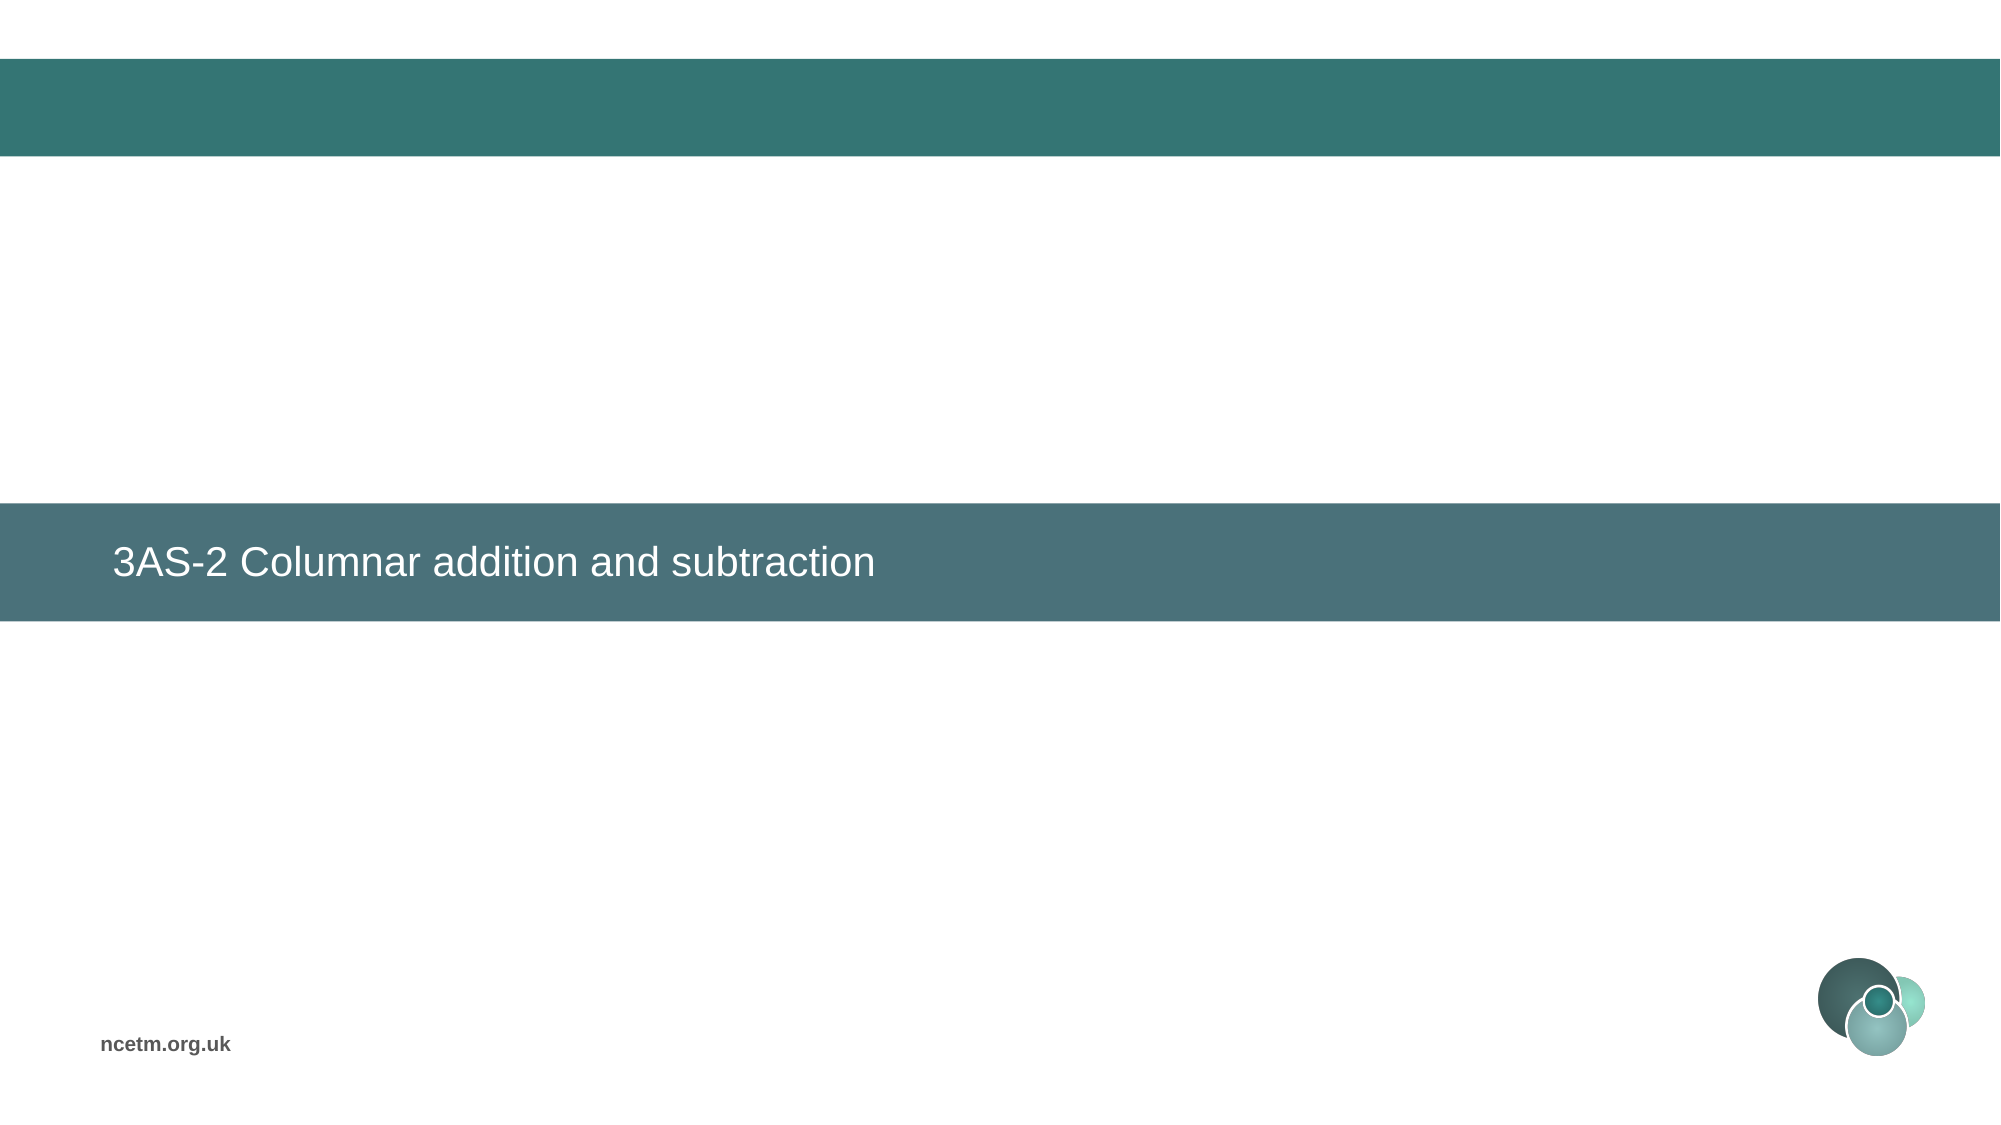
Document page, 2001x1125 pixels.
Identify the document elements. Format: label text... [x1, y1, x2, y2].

text_box 3AS-2 Columnar addition and subtraction [97, 527, 1945, 598]
text_box [0, 503, 2000, 622]
picture [1818, 958, 1925, 1056]
